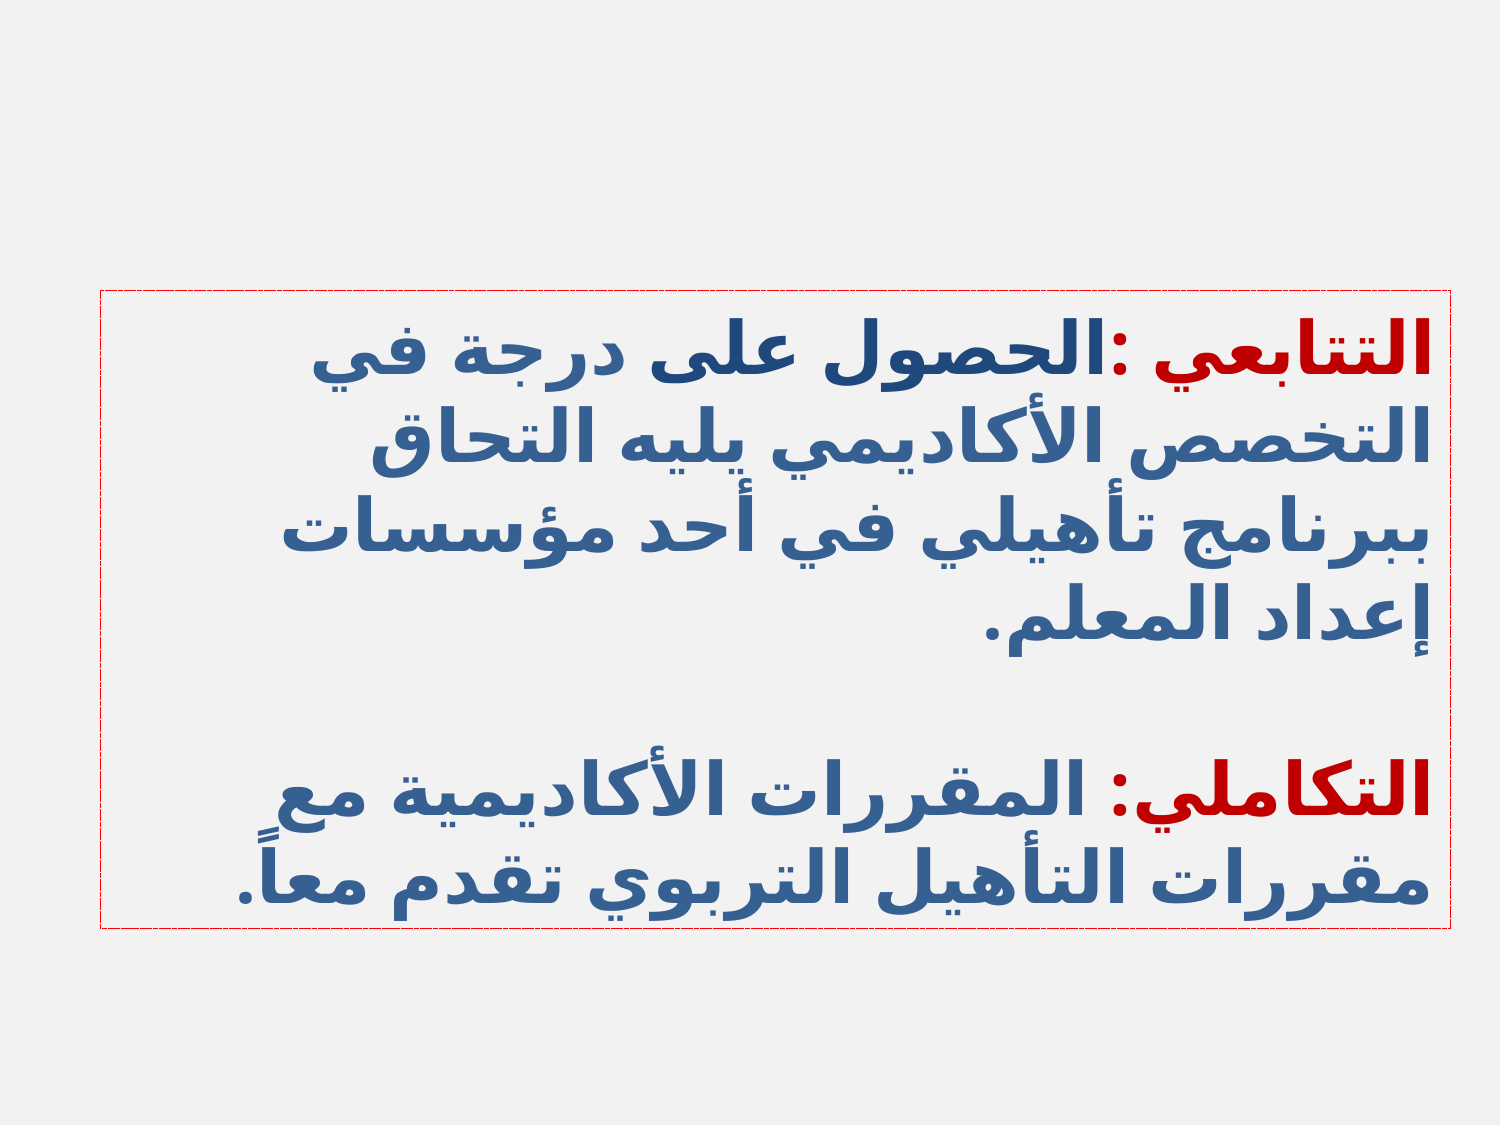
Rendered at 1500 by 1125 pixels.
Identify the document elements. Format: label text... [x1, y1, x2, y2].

title التتابعي :الحصول على درجة في التخصص الأكاديمي يليه التحاق ببرنامج تأهيلي في أحد مؤسسات إعداد المعلم. التكاملي: المقررات الأكاديمية مع مقررات التأهيل التربوي تقدم معاً. [100, 290, 1451, 929]
